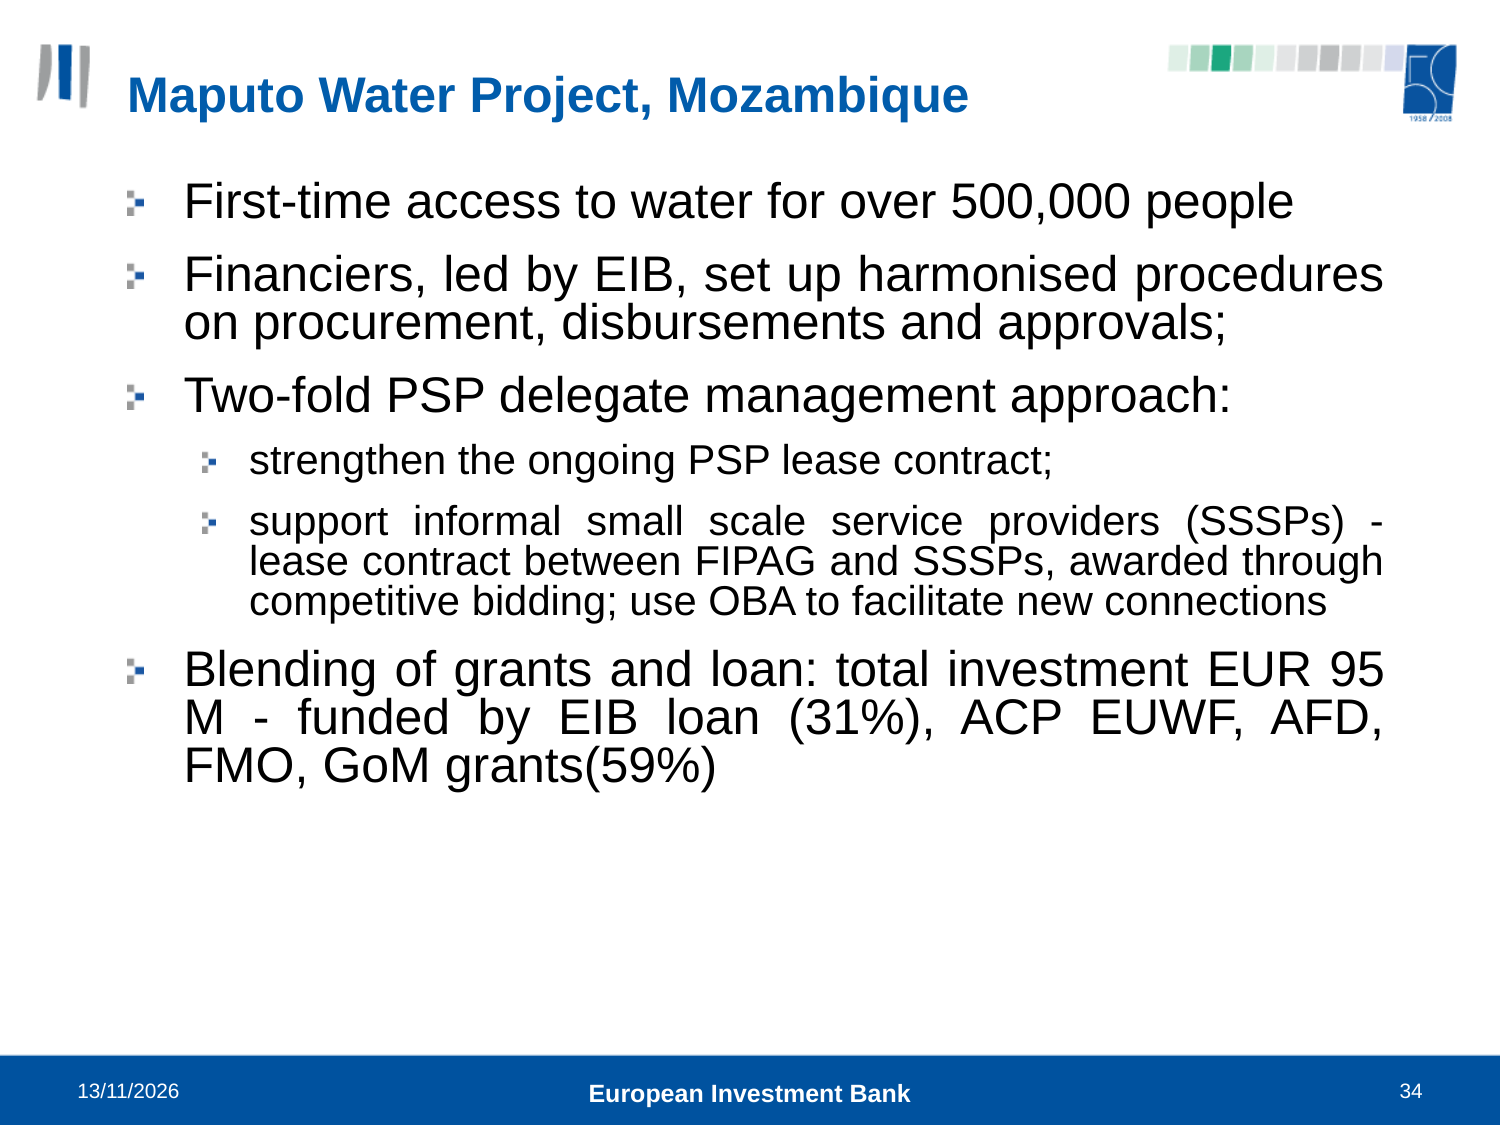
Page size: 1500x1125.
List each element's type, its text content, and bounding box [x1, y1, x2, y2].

list First-time access to water for over 500,000 people Financiers, led by EIB, set up harmonised procedures on procurement, disbursements and approvals; Two-fold PSP delegate management approach: strengthen the ongoing PSP lease contract; support informal small scale service providers (SSSPs) - lease contract between FIPAG and SSSPs, awarded through competitive bidding; use OBA to facilitate new connections Blending of grants and loan: total investment EUR 95 M - funded by EIB loan (31%), ACP EUWF, AFD, FMO, GoM grants(59%) [111, 172, 1400, 977]
text_box Maputo Water Project, Mozambique [112, 54, 1270, 138]
slide_number 34 [1274, 1070, 1438, 1125]
footer European Investment Bank [229, 1070, 1271, 1125]
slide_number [62, 1070, 226, 1125]
picture [0, 0, 1500, 1125]
